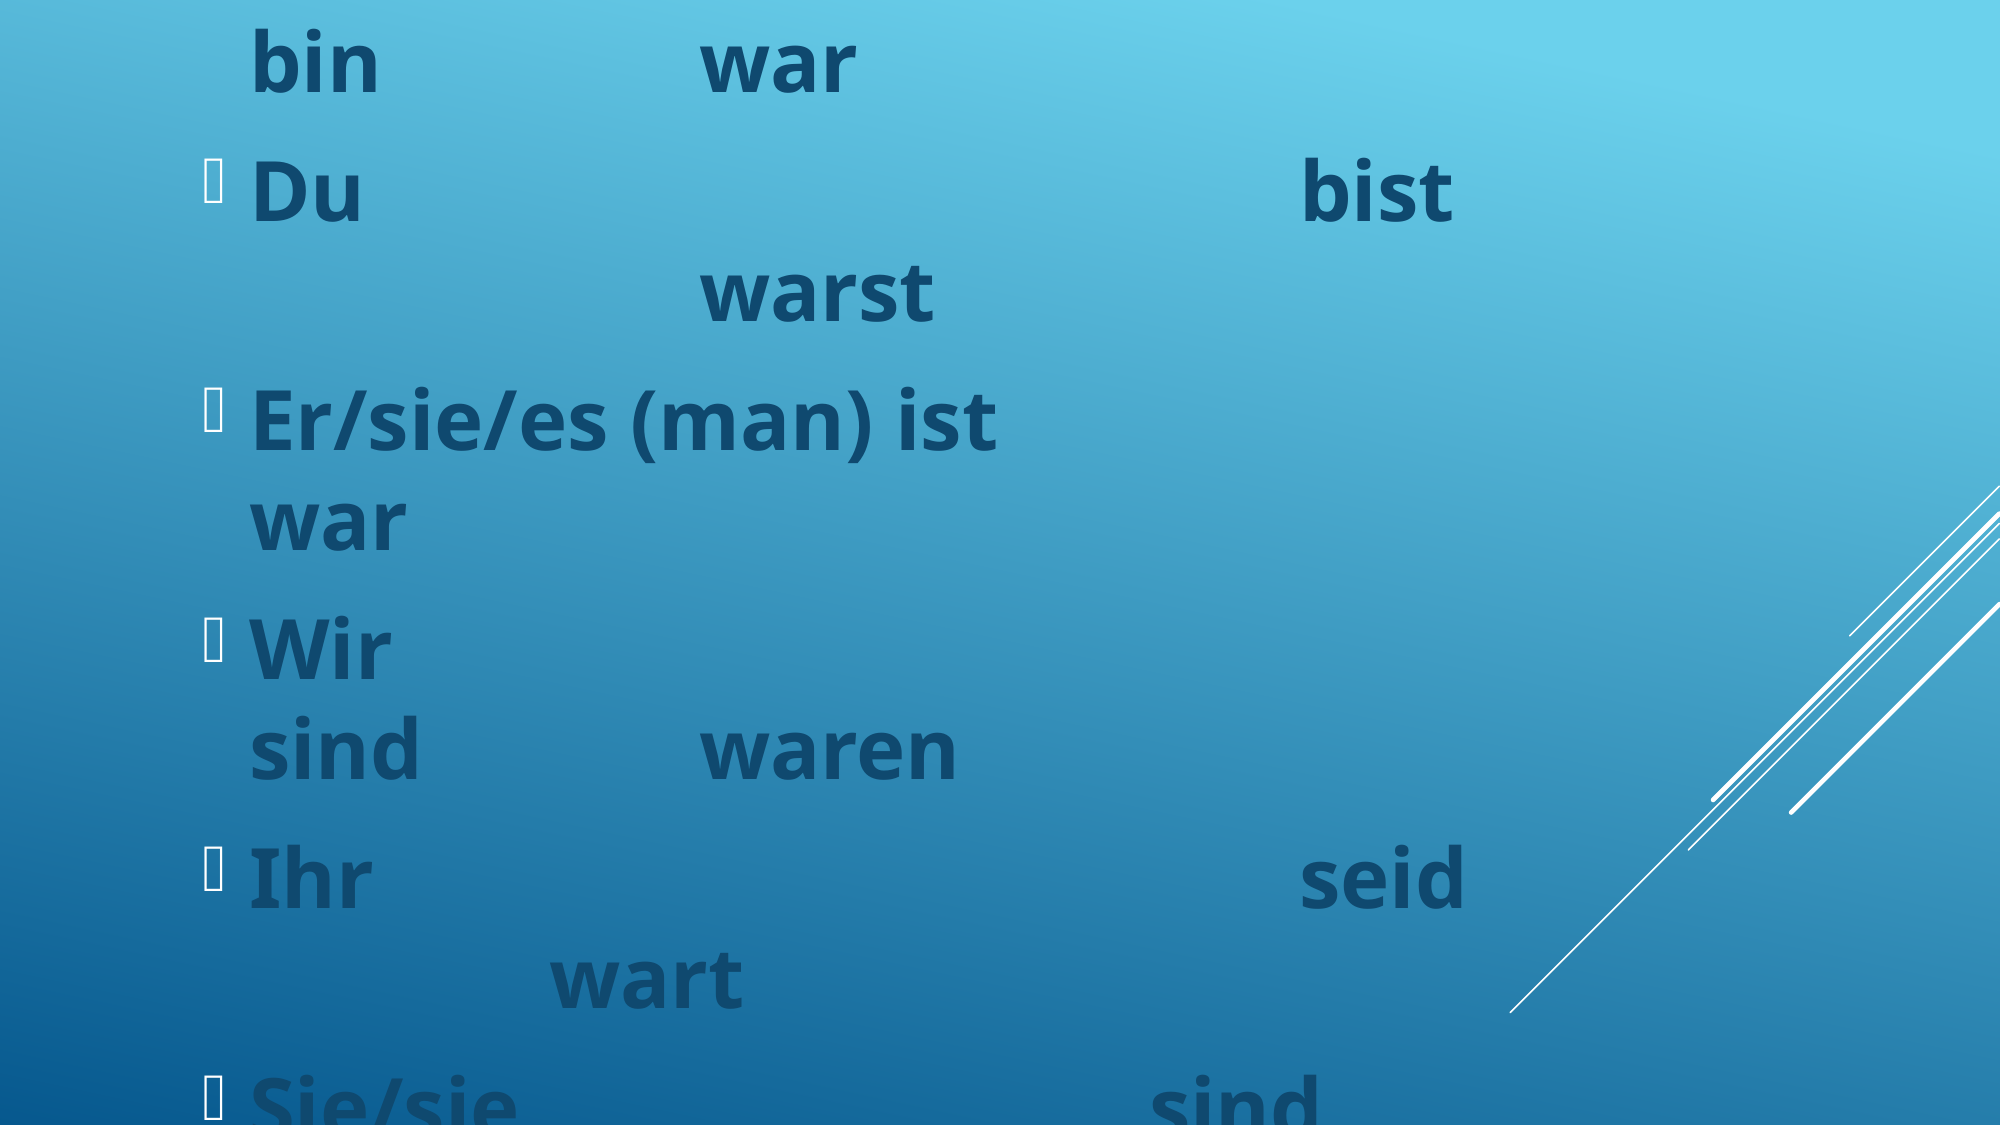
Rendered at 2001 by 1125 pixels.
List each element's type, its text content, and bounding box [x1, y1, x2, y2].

list Sein (zijn): t.t. v.t. Ich bin war Du bist warst Er/sie/es (man) ist war Wir sind waren Ihr seid wart Sie/sie sind waren [112, 112, 1513, 706]
